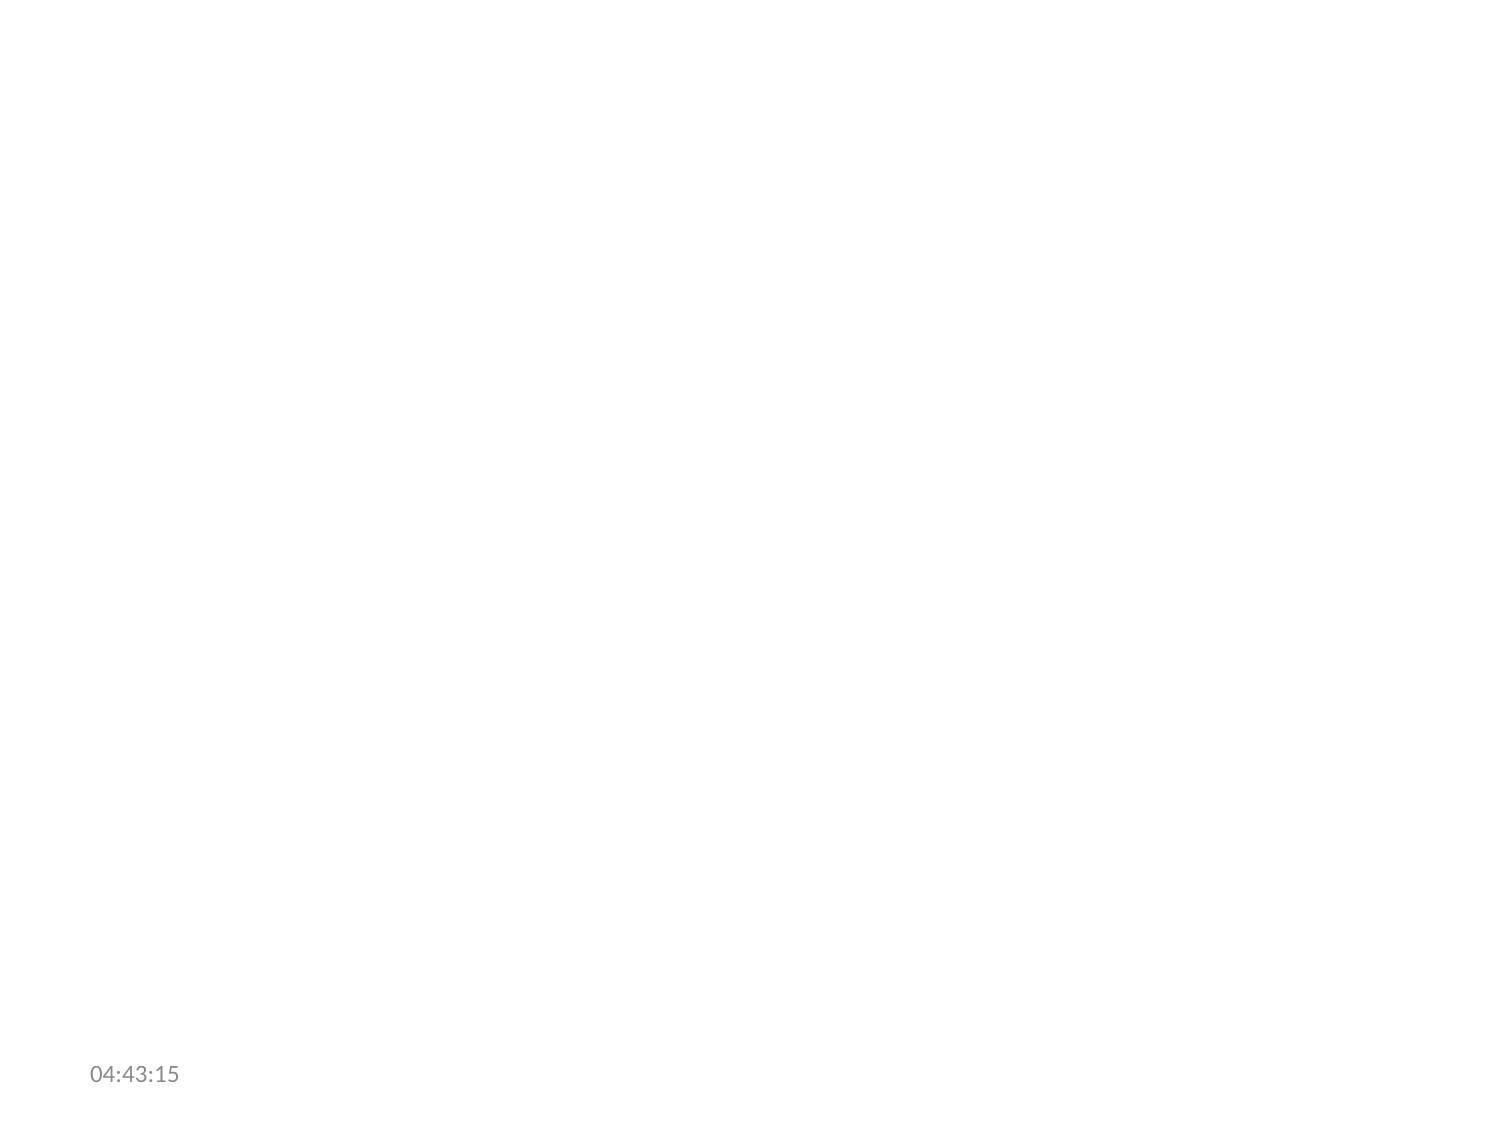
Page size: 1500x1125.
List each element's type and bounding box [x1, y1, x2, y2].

slide_number [75, 1042, 425, 1103]
